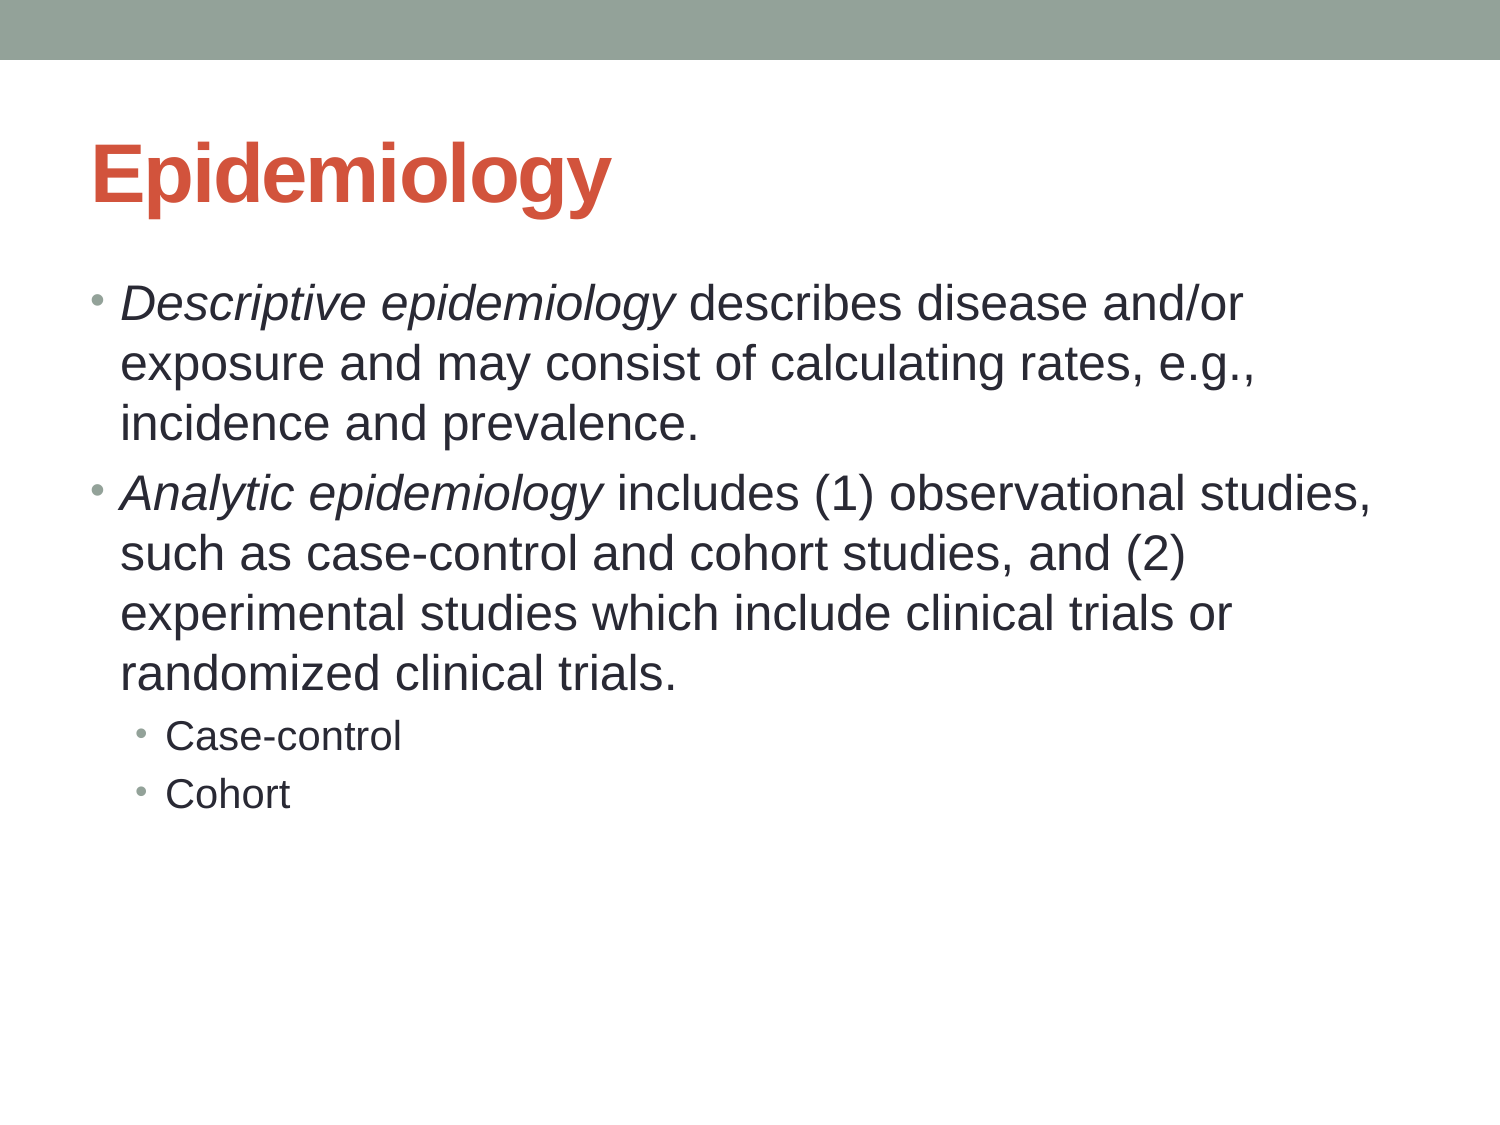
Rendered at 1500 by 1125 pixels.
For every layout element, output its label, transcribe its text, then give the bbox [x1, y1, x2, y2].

title Epidemiology [75, 87, 1425, 250]
list Descriptive epidemiology describes disease and/or exposure and may consist of calculating rates, e.g., incidence and prevalence. Analytic epidemiology includes (1) observational studies, such as case-control and cohort studies, and (2) experimental studies which include clinical trials or randomized clinical trials. Case-control Cohort [75, 262, 1425, 1063]
